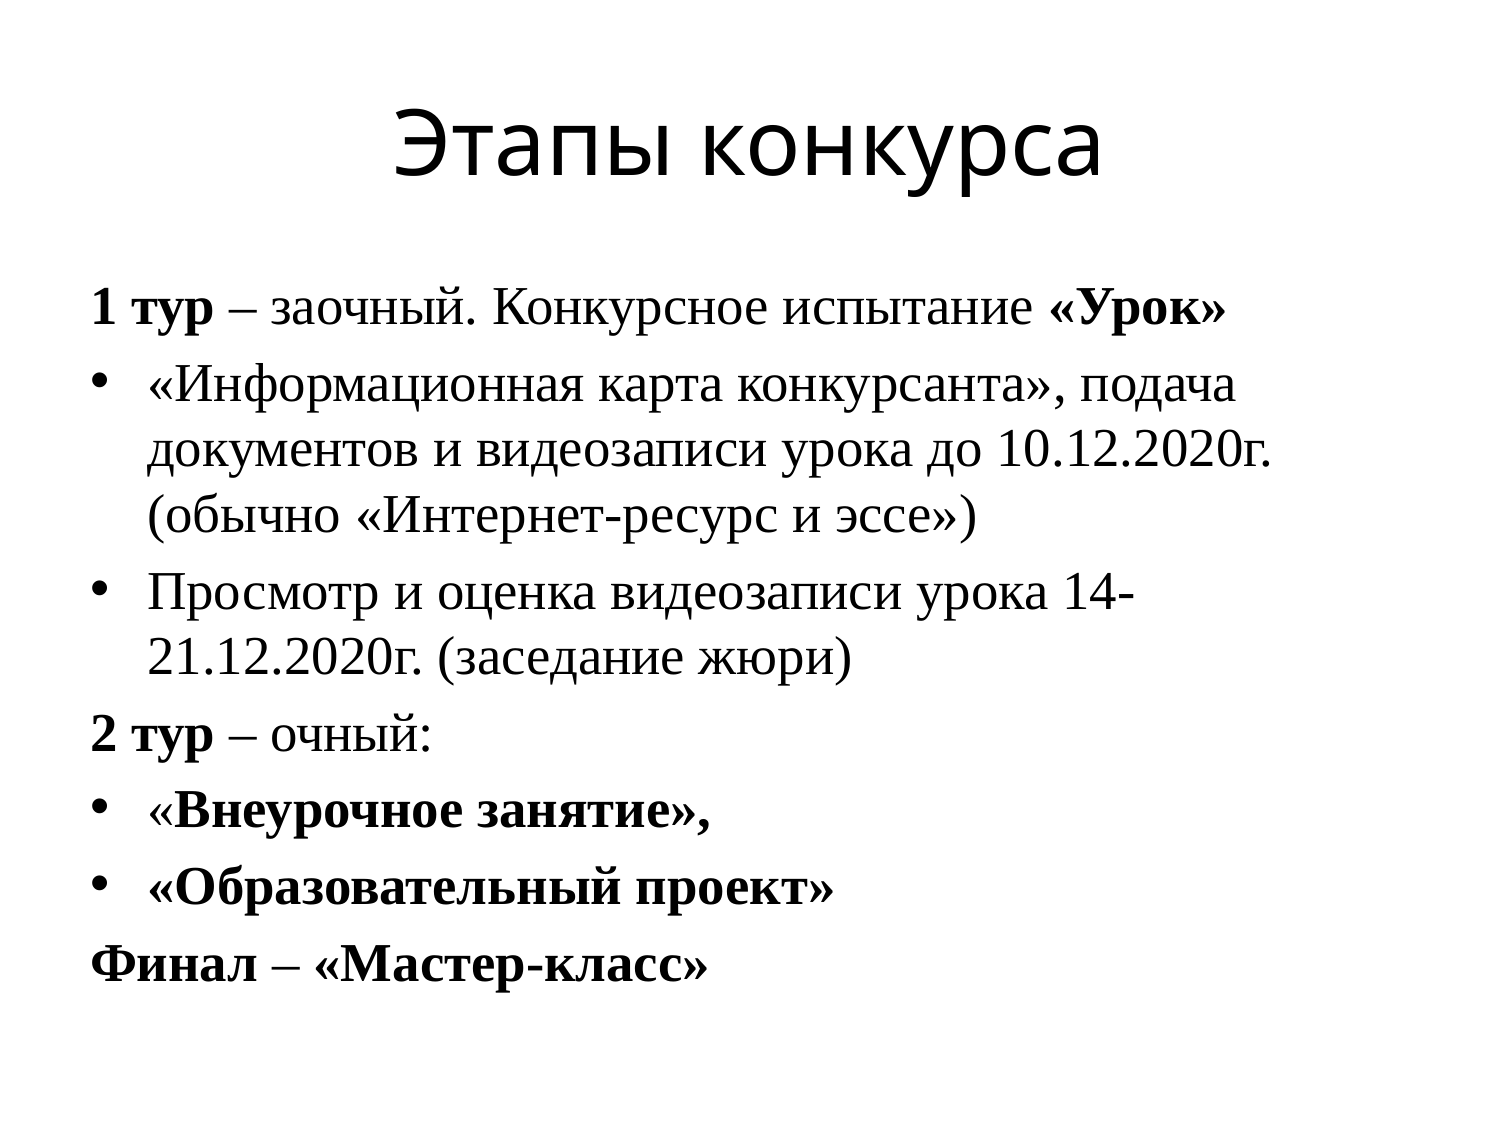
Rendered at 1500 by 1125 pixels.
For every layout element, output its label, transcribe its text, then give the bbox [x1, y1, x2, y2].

list 1 тур – заочный. Конкурсное испытание «Урок» «Информационная карта конкурсанта», подача документов и видеозаписи урока до 10.12.2020г.(обычно «Интернет-ресурс и эссе») Просмотр и оценка видеозаписи урока 14-21.12.2020г. (заседание жюри) 2 тур – очный: «Внеурочное занятие», «Образовательный проект» Финал – «Мастер-класс» [75, 262, 1425, 1005]
title Этапы конкурса [75, 45, 1425, 233]
